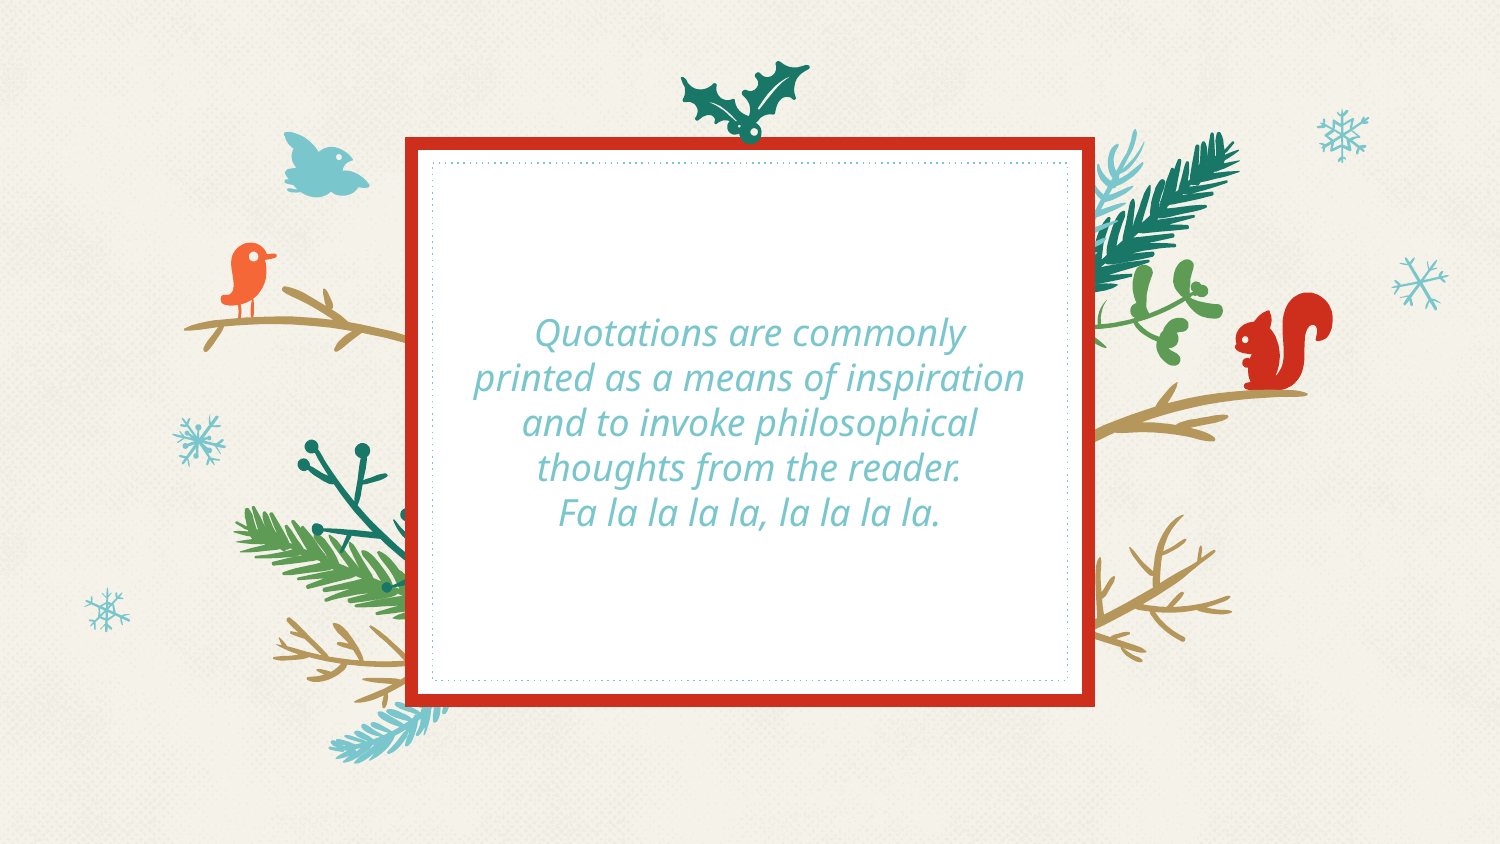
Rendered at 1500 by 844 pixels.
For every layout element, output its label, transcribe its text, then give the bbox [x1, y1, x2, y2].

list Quotations are commonly printed as a means of inspiration and to invoke philosophical thoughts from the reader. Fa la la la la, la la la la. [458, 354, 1042, 490]
picture [0, 0, 1500, 844]
